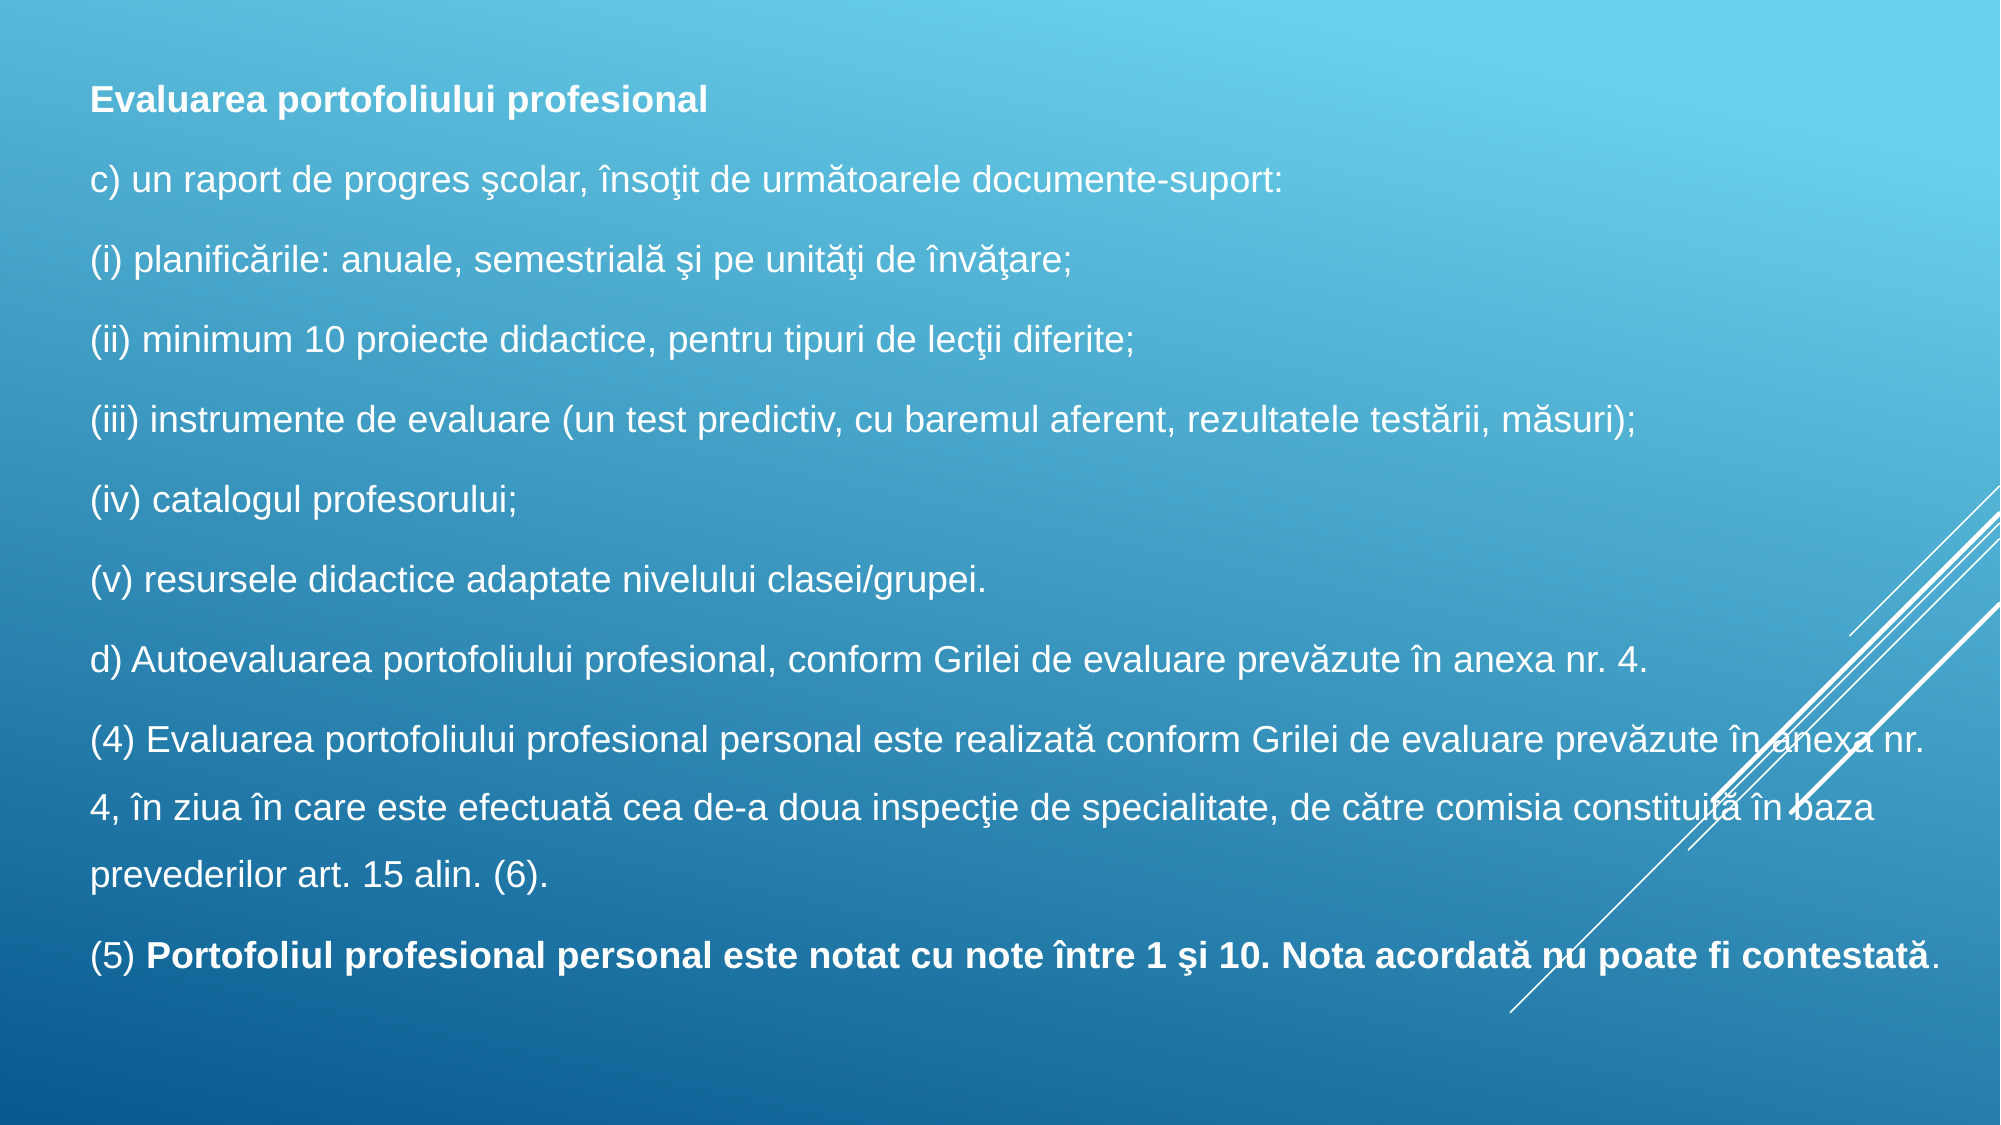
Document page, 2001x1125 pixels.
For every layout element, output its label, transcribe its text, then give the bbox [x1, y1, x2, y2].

text_box Evaluarea portofoliului profesional c) un raport de progres şcolar, însoţit de următoarele documente-suport: (i) planificările: anuale, semestrială şi pe unităţi de învăţare; (ii) minimum 10 proiecte didactice, pentru tipuri de lecţii diferite; (iii) instrumente de evaluare (un test predictiv, cu baremul aferent, rezultatele testării, măsuri); (iv) catalogul profesorului; (v) resursele didactice adaptate nivelului clasei/grupei. d) Autoevaluarea portofoliului profesional, conform Grilei de evaluare prevăzute în anexa nr. 4. (4) Evaluarea portofoliului profesional personal este realizată conform Grilei de evaluare prevăzute în anexa nr. 4, în ziua în care este efectuată cea de-a doua inspecţie de specialitate, de către comisia constituită în baza prevederilor art. 15 alin. (6). (5) Portofoliul profesional personal este notat cu note între 1 şi 10. Nota acordată nu poate fi contestată. [74, 22, 1958, 983]
